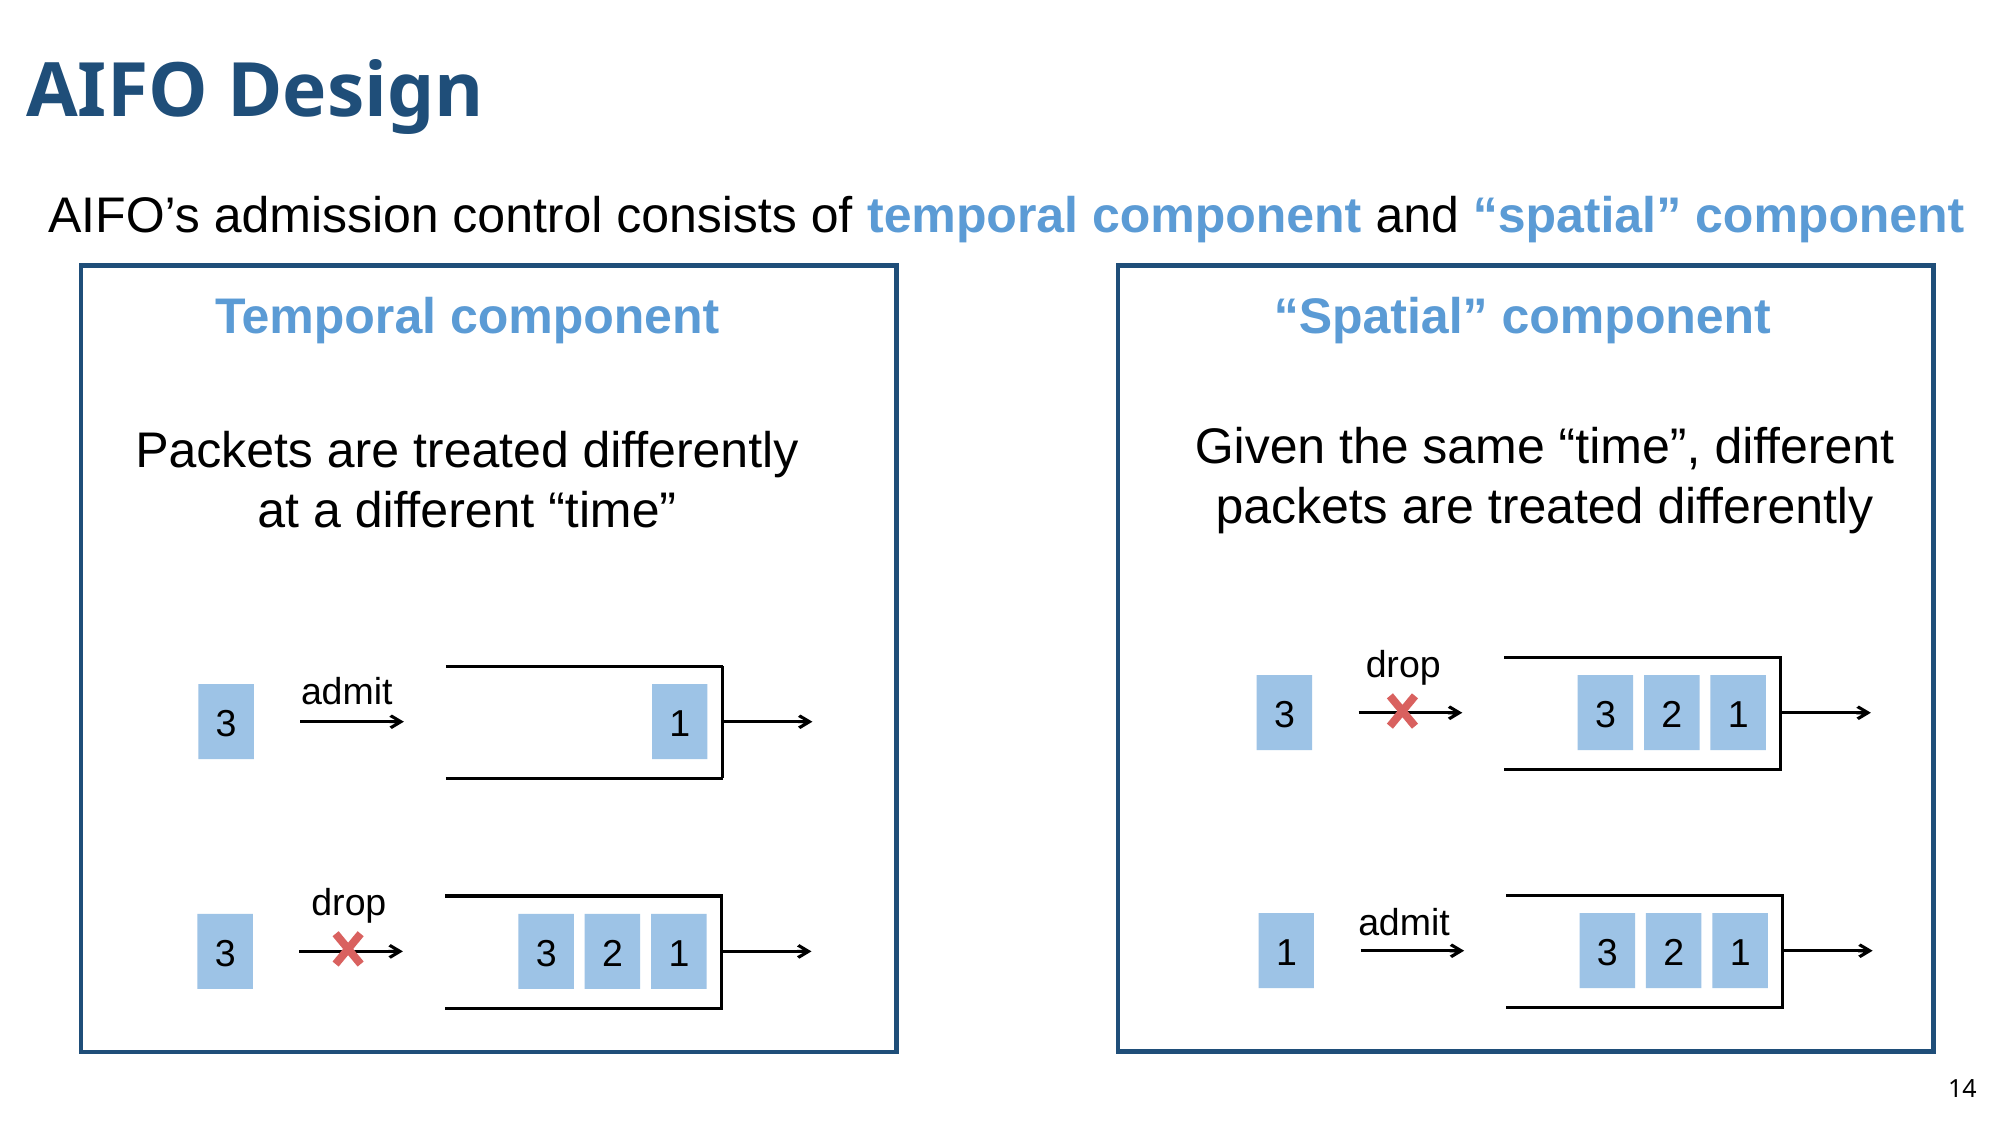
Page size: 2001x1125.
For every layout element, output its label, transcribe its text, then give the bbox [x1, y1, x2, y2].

slide_number 13 [1541, 1059, 1992, 1120]
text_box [1118, 265, 1934, 1052]
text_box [81, 265, 897, 1052]
title AIFO Design [11, 0, 1853, 201]
text_box AIFO’s admission control consists of temporal component and “spatial” component [33, 175, 1980, 251]
